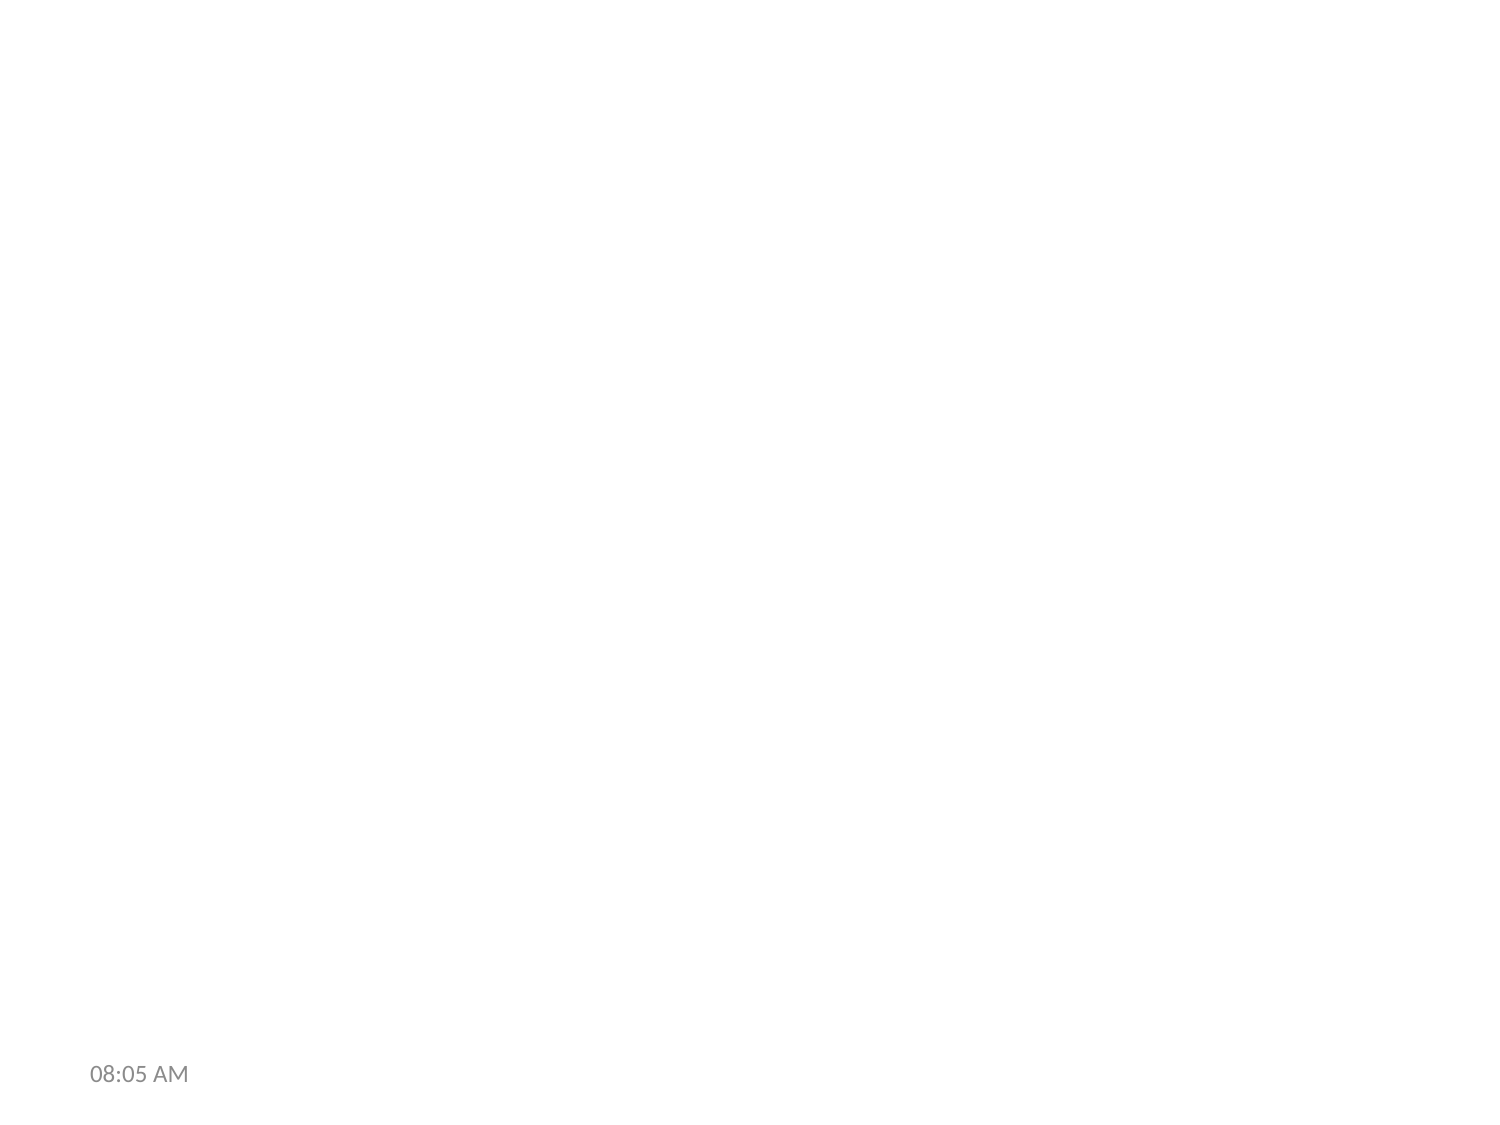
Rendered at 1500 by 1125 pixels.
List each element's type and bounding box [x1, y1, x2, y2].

slide_number [75, 1042, 425, 1103]
